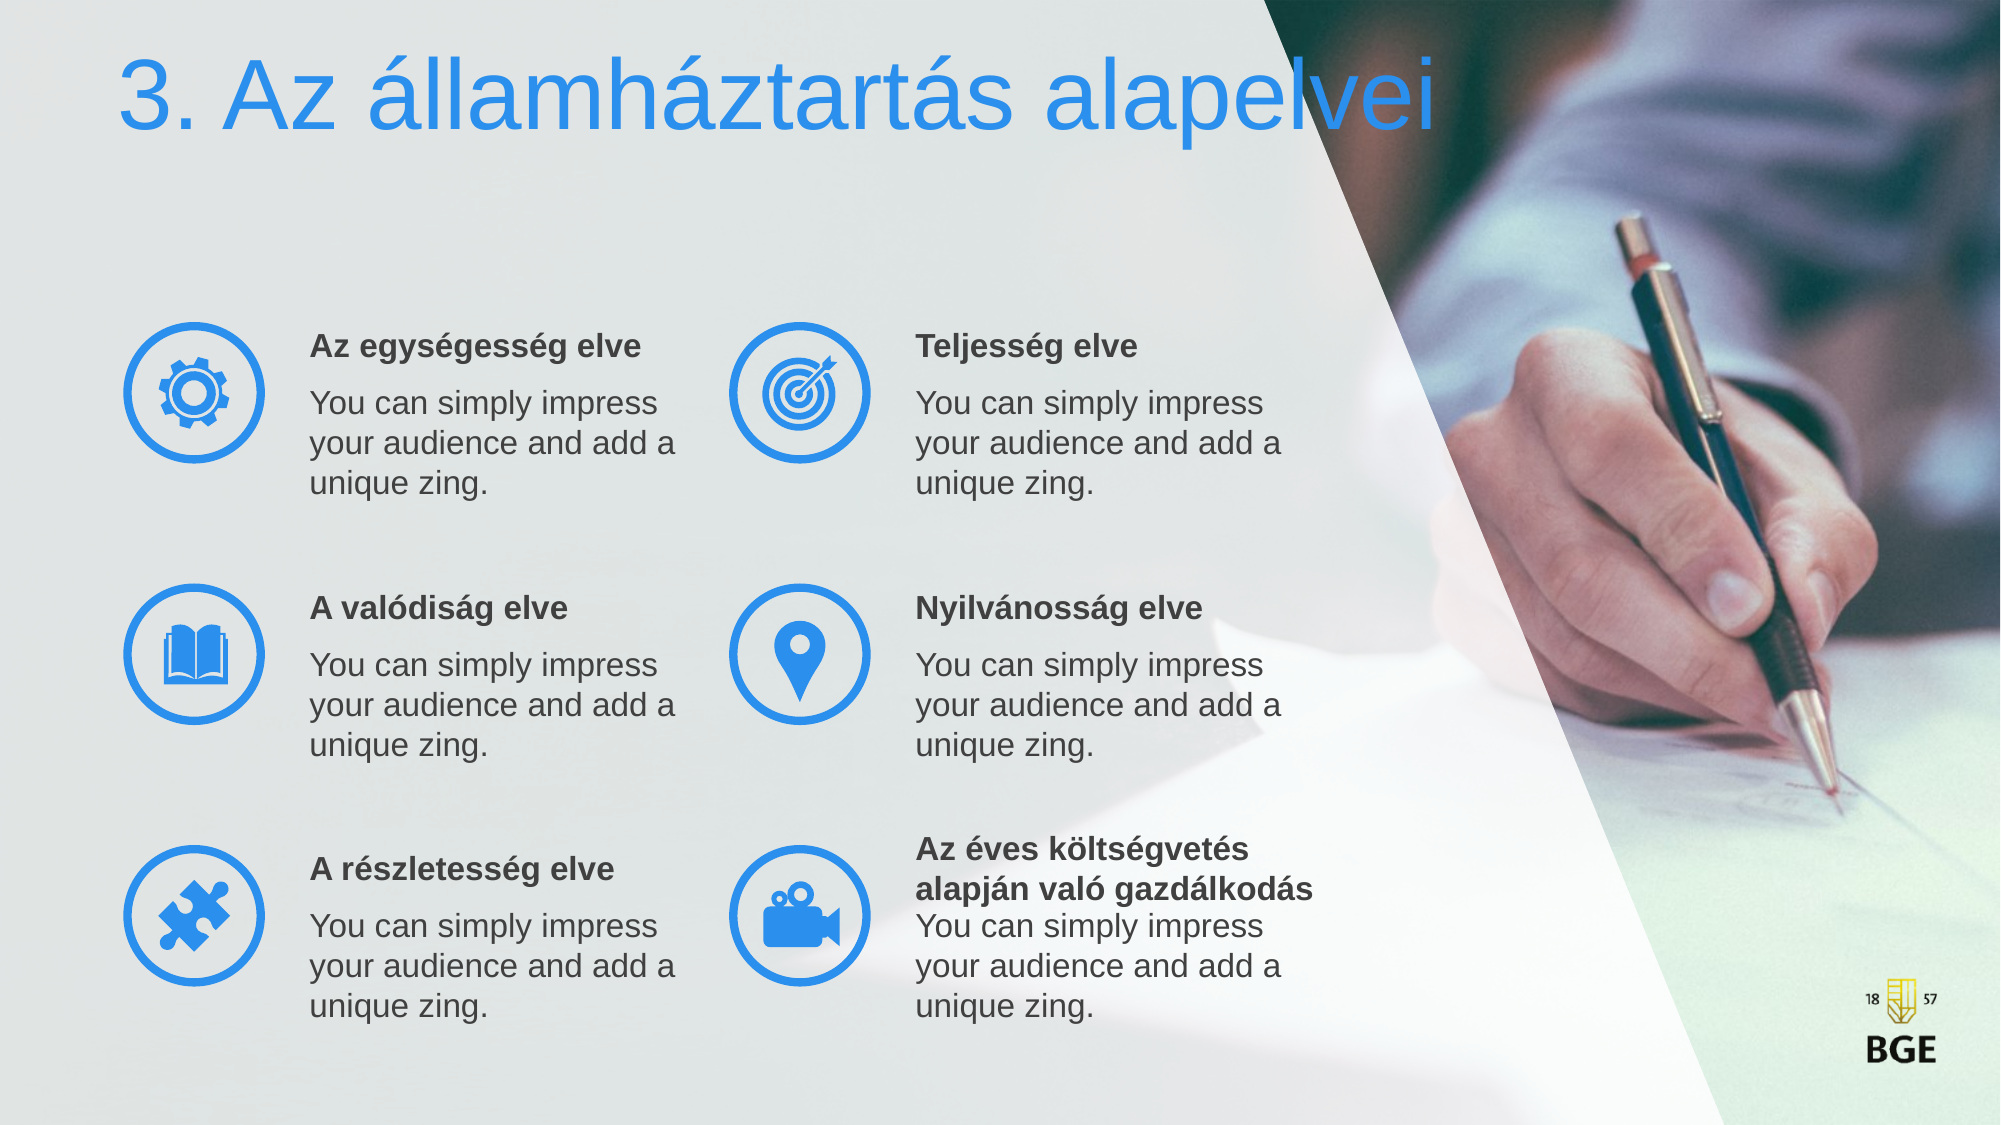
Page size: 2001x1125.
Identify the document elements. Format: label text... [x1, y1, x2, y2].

text_box [760, 353, 840, 433]
text_box [731, 324, 869, 462]
text_box [761, 879, 842, 950]
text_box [294, 316, 694, 510]
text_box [294, 839, 694, 1033]
picture [1265, 0, 2001, 1125]
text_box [900, 316, 1300, 510]
text_box [731, 585, 869, 723]
text_box [156, 877, 233, 954]
text_box [161, 622, 231, 687]
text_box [900, 577, 1300, 772]
text_box [772, 618, 828, 705]
text_box [125, 585, 263, 723]
text_box [125, 324, 263, 462]
text_box [731, 847, 869, 985]
text_box [156, 354, 232, 431]
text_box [294, 577, 694, 772]
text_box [900, 819, 1357, 1033]
text_box [125, 847, 263, 985]
list 3. Az államháztartás alapelvei [102, 26, 2000, 153]
